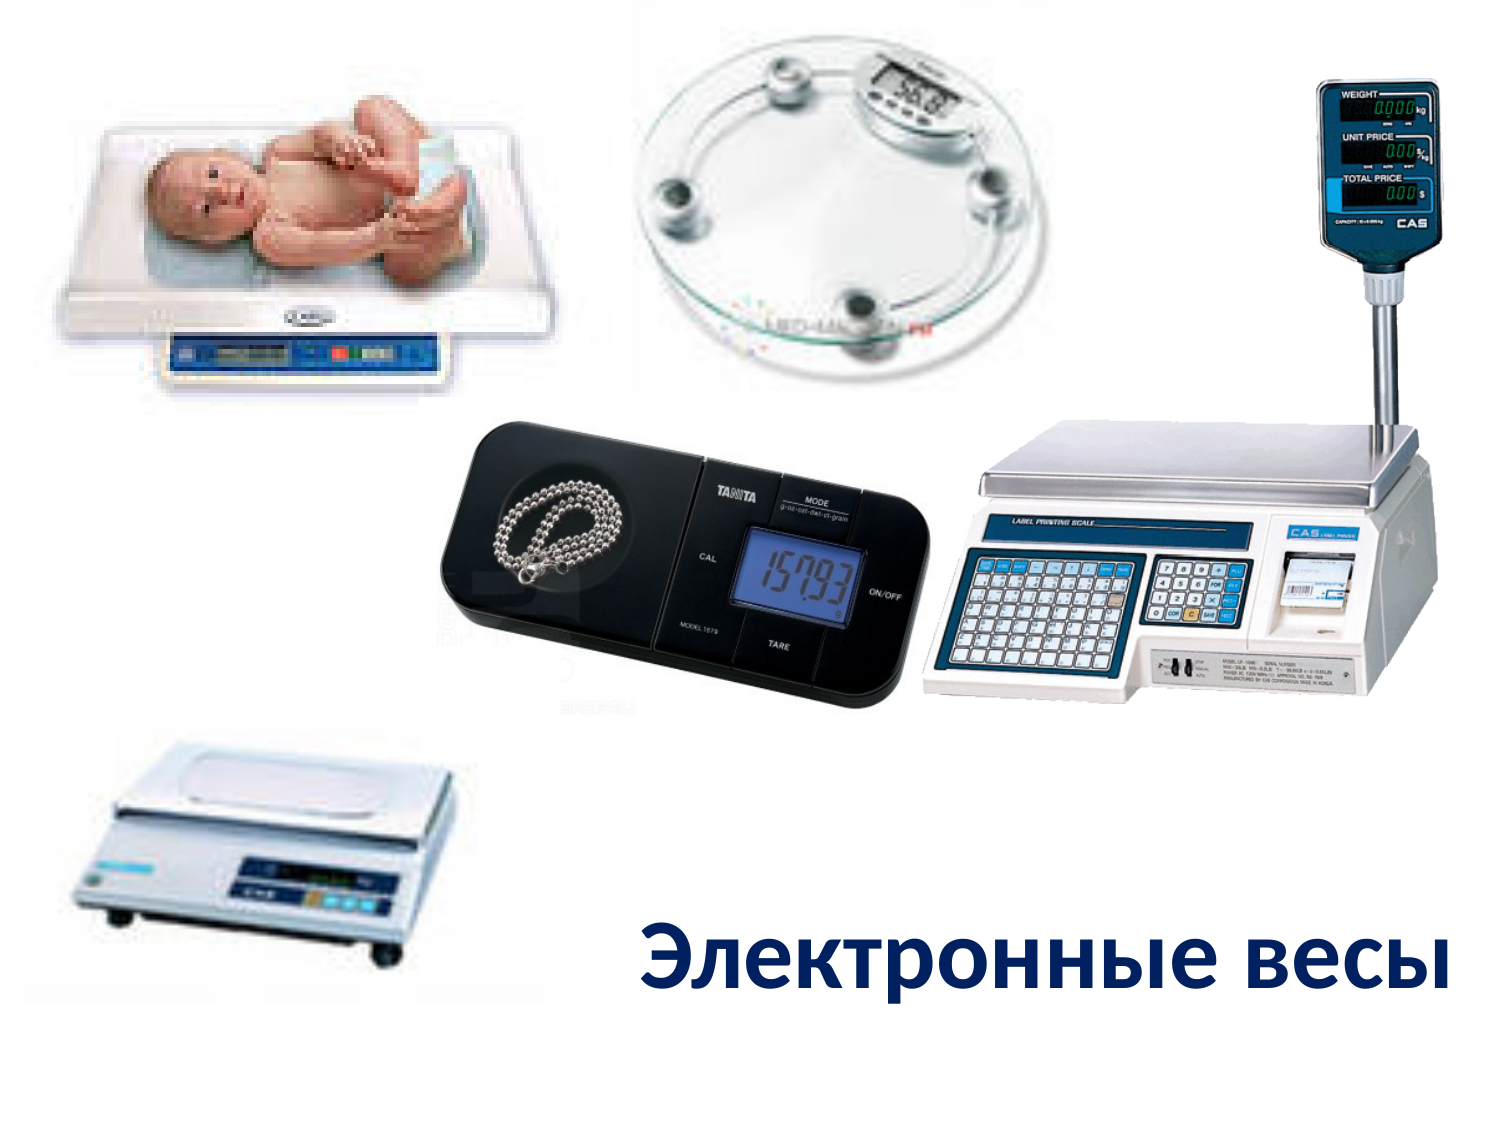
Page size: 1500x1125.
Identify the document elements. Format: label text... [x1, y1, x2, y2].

text_box Электронные весы [565, 881, 1471, 1017]
picture [0, 0, 1464, 1083]
